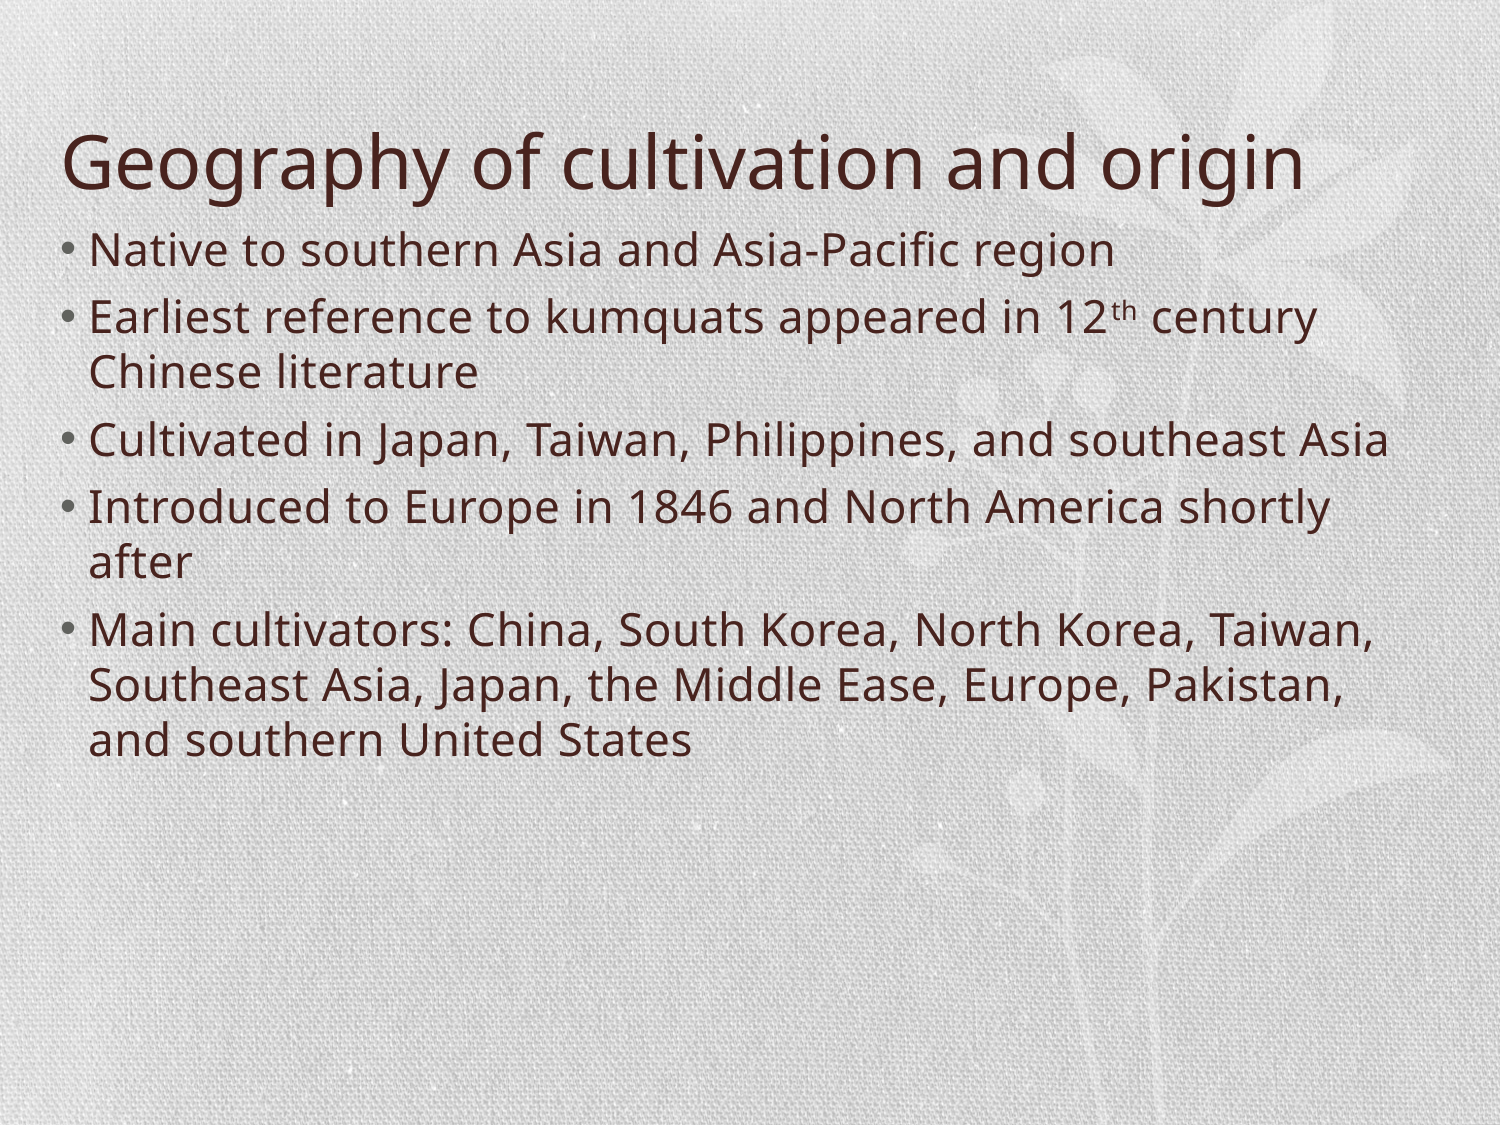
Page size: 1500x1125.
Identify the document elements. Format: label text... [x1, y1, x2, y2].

list Native to southern Asia and Asia-Pacific region Earliest reference to kumquats appeared in 12th century Chinese literature Cultivated in Japan, Taiwan, Philippines, and southeast Asia Introduced to Europe in 1846 and North America shortly after Main cultivators: China, South Korea, North Korea, Taiwan, Southeast Asia, Japan, the Middle Ease, Europe, Pakistan, and southern United States [45, 213, 1455, 1023]
title Geography of cultivation and origin [45, 37, 1455, 213]
